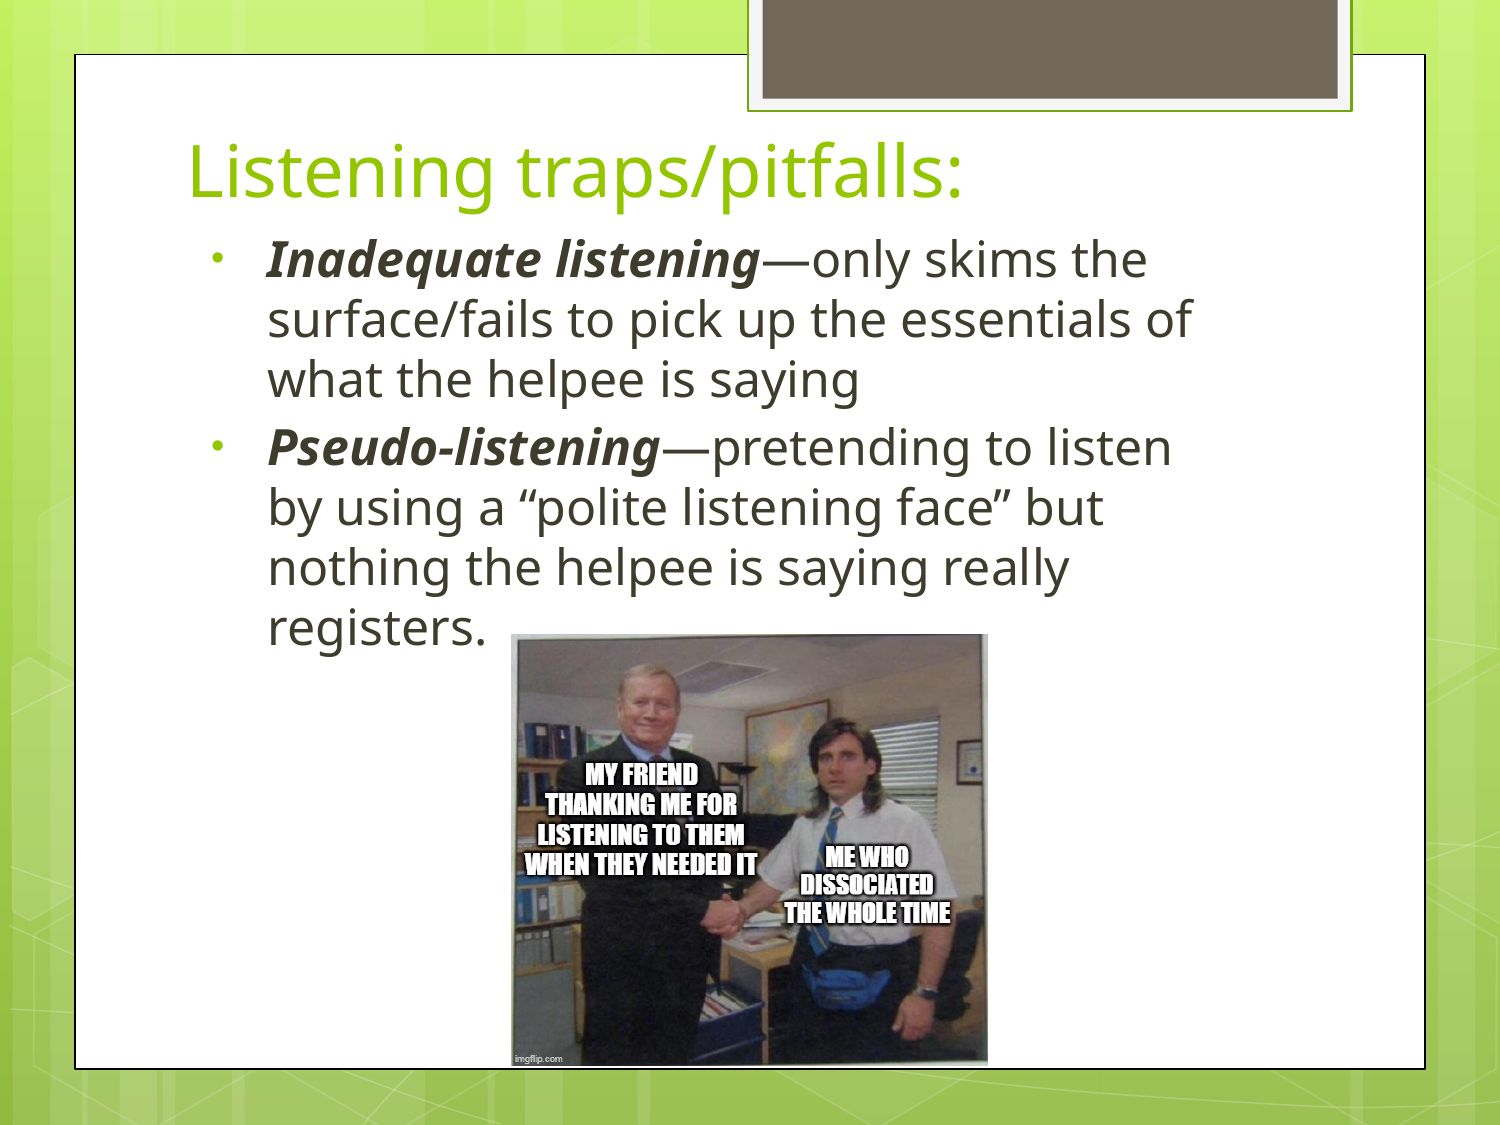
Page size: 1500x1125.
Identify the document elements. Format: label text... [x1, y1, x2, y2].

title Listening traps/pitfalls: [171, 116, 1324, 220]
list Inadequate listening—only skims the surface/fails to pick up the essentials of what the helpee is saying Pseudo-listening—pretending to listen by using a “polite listening face” but nothing the helpee is saying really registers. [136, 219, 1248, 796]
picture [511, 634, 989, 1066]
